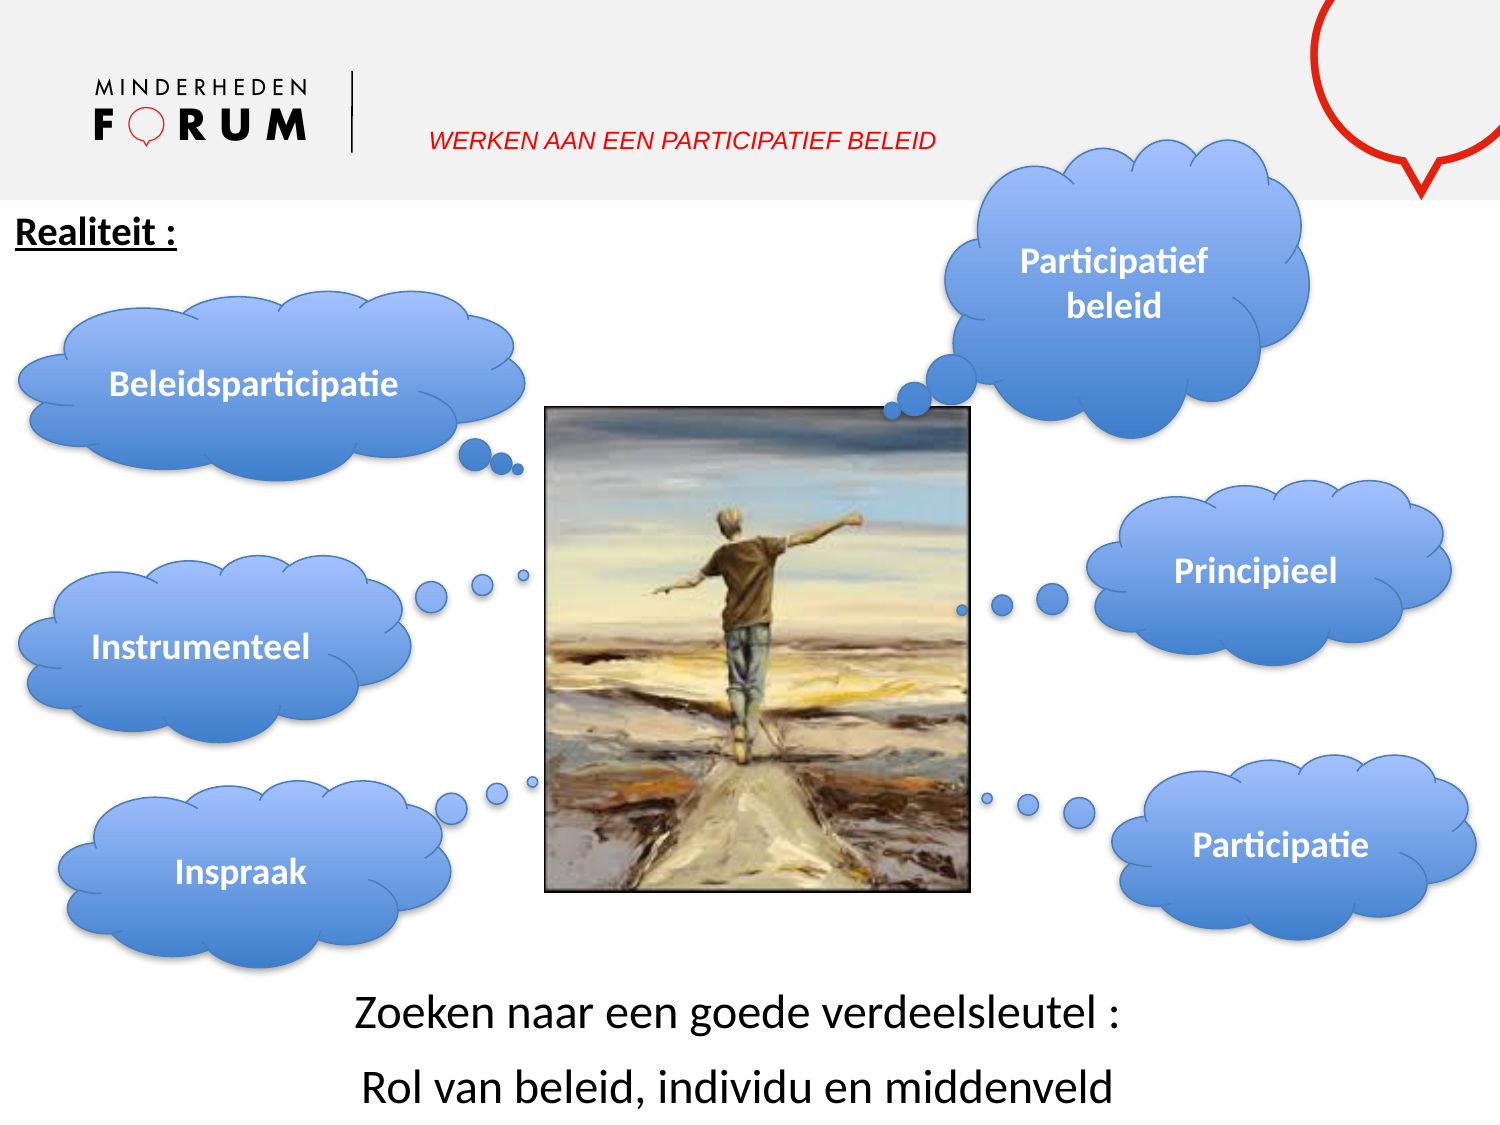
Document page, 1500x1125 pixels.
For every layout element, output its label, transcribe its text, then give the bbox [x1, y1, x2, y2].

text_box Principieel [1086, 479, 1452, 667]
picture [0, 0, 1500, 1125]
text_box Participatief beleid [886, 139, 1310, 439]
text_box Instrumenteel [18, 554, 412, 744]
text_box Participatie [1063, 796, 1096, 830]
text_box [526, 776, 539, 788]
text_box Participatie [1111, 754, 1477, 941]
list Realiteit : Zoeken naar een goede verdeelsleutel : Rol van beleid, individu en middenveld [0, 197, 1476, 1125]
text_box Inspraak [485, 782, 509, 805]
picture [544, 406, 972, 893]
text_box Participatie [1017, 793, 1040, 816]
text_box Principieel [1036, 582, 1069, 616]
text_box Principieel [991, 594, 1014, 617]
text_box Instrumenteel [414, 580, 448, 614]
text_box Inspraak [57, 780, 468, 969]
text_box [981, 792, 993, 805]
text_box Instrumenteel [471, 573, 494, 597]
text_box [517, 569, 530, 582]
text_box Beleidsparticipatie [17, 290, 526, 482]
text_box WERKEN AAN EEN PARTICIPATIEF BELEID [413, 109, 1294, 169]
